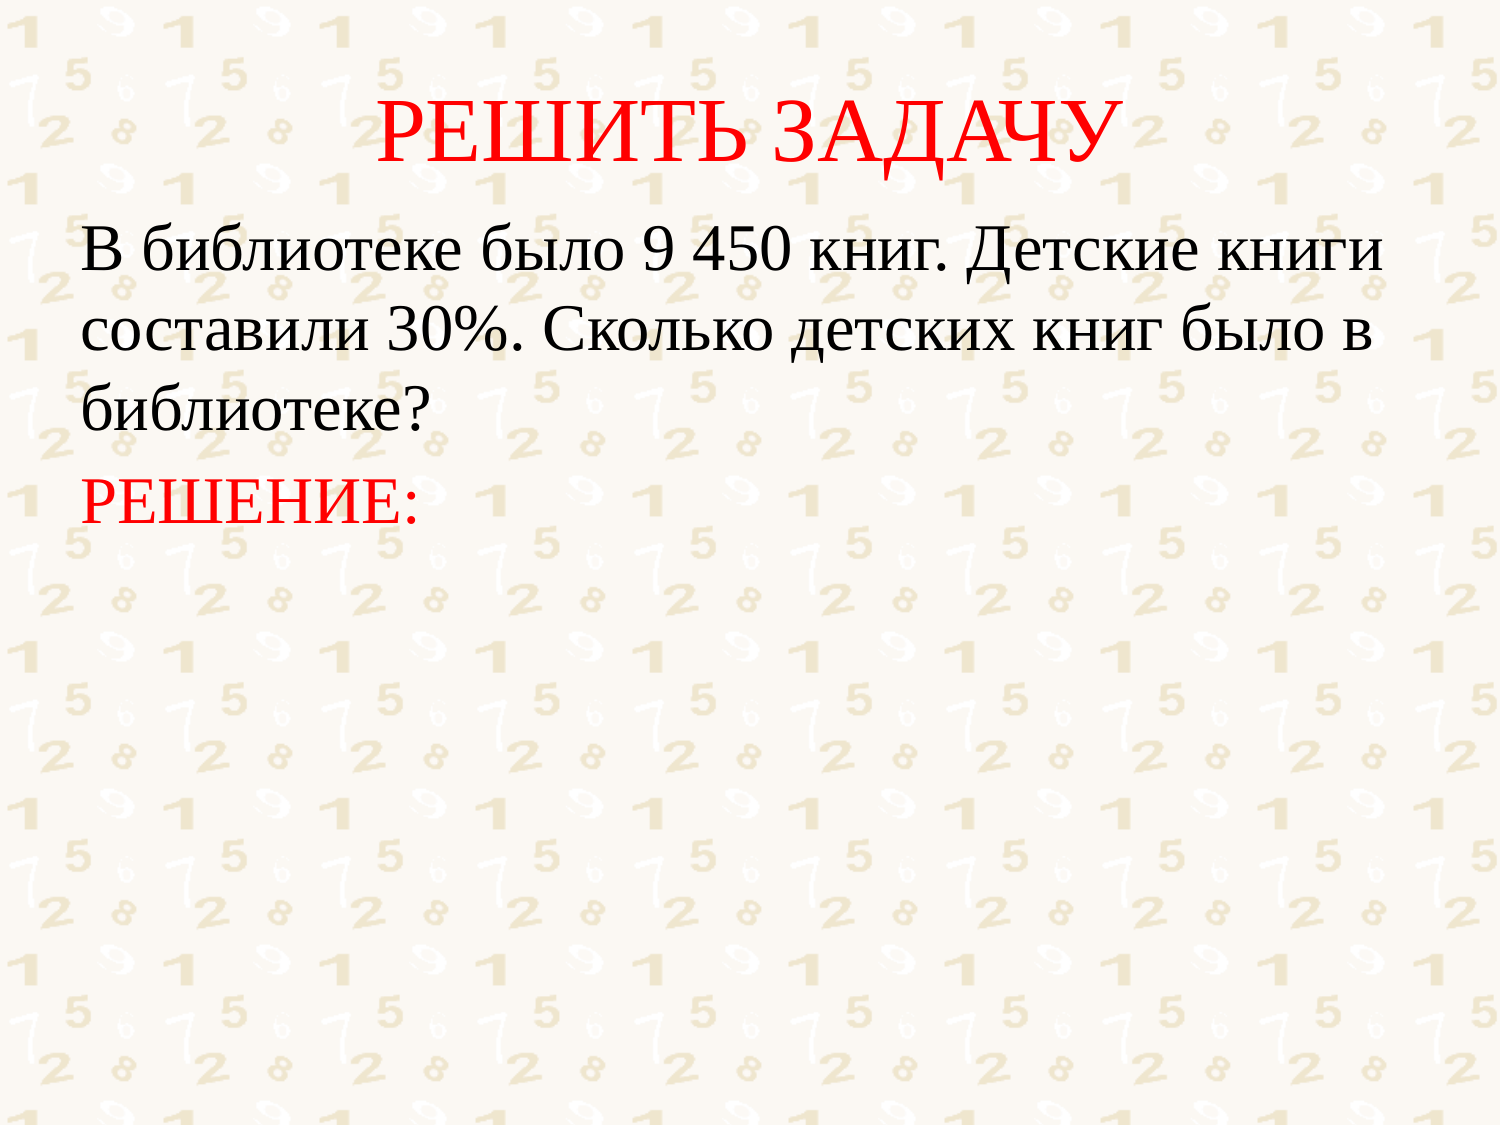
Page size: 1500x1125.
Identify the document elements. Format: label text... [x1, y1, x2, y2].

title РЕШИТЬ ЗАДАЧУ [112, 30, 1388, 196]
list В библиотеке было 9 450 книг. Детские книги составили 30%. Сколько детских книг было в библиотеке? РЕШЕНИЕ: [64, 196, 1459, 872]
picture [0, 0, 1500, 1125]
